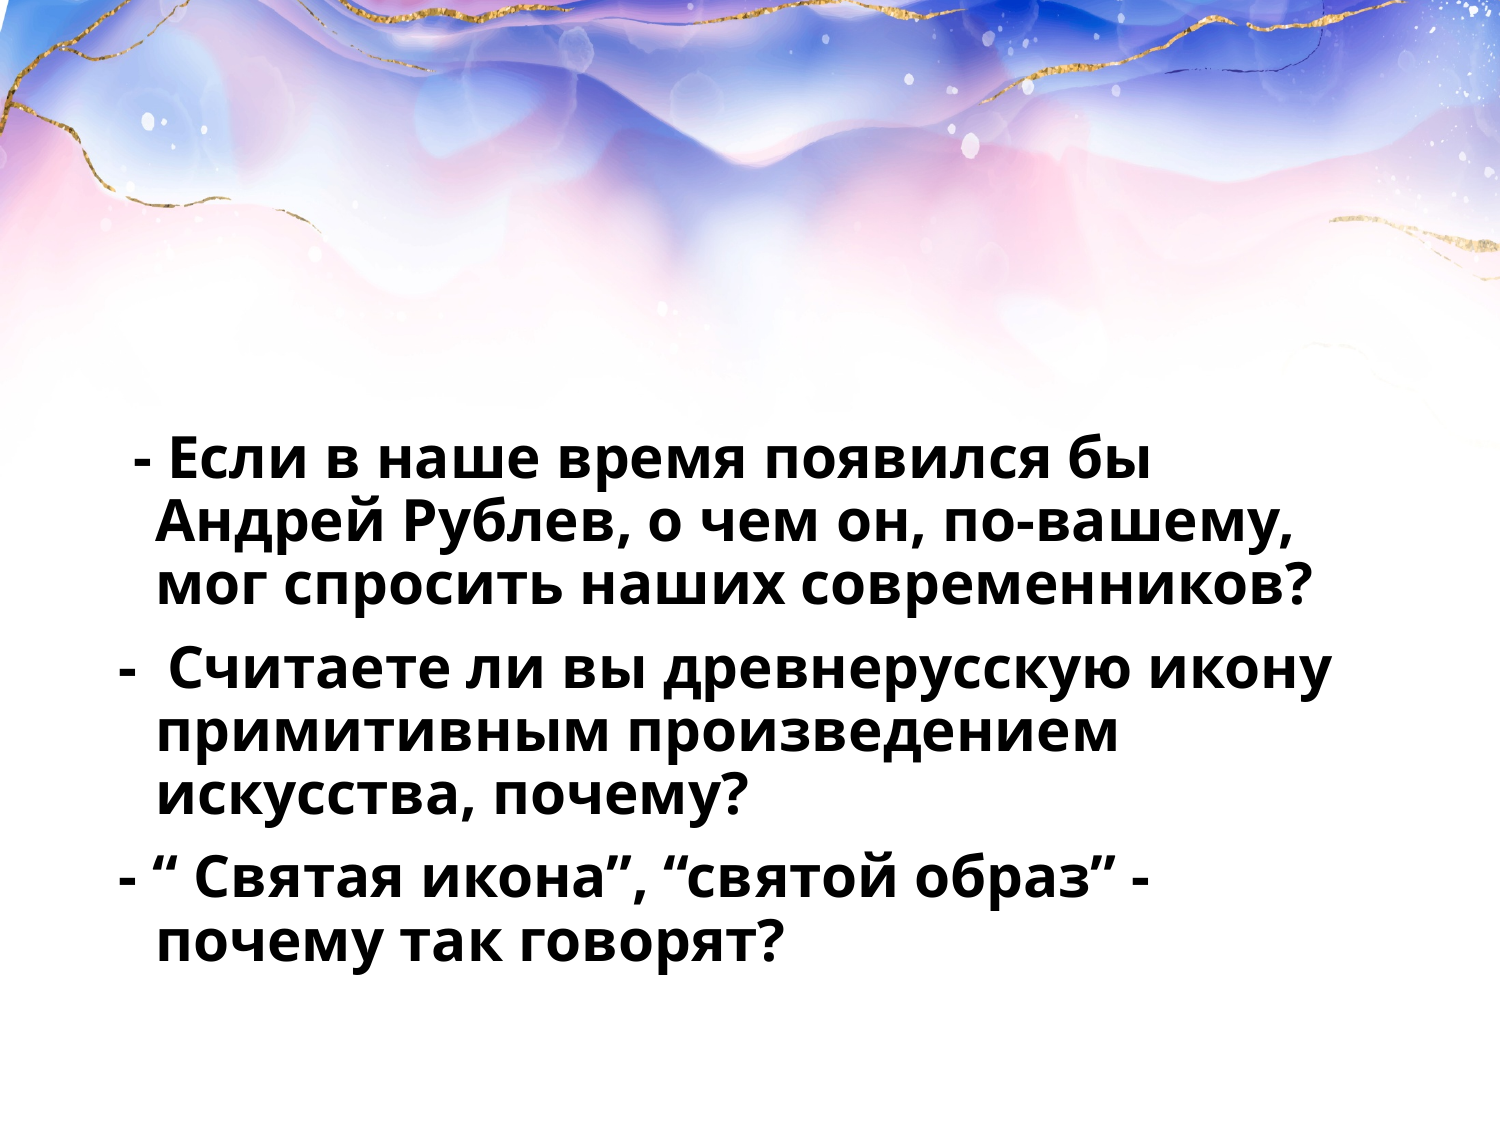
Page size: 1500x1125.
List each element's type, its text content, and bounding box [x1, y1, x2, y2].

title [103, 59, 1397, 278]
picture [0, 0, 1500, 1125]
list - Если в наше время появился бы Андрей Рублев, о чем он, по-вашему, мог спросить наших современников? - Считаете ли вы древнерусскую икону примитивным произведением искусства, почему? - “ Святая икона”, “святой образ” - почему так говорят? [103, 420, 1397, 1014]
